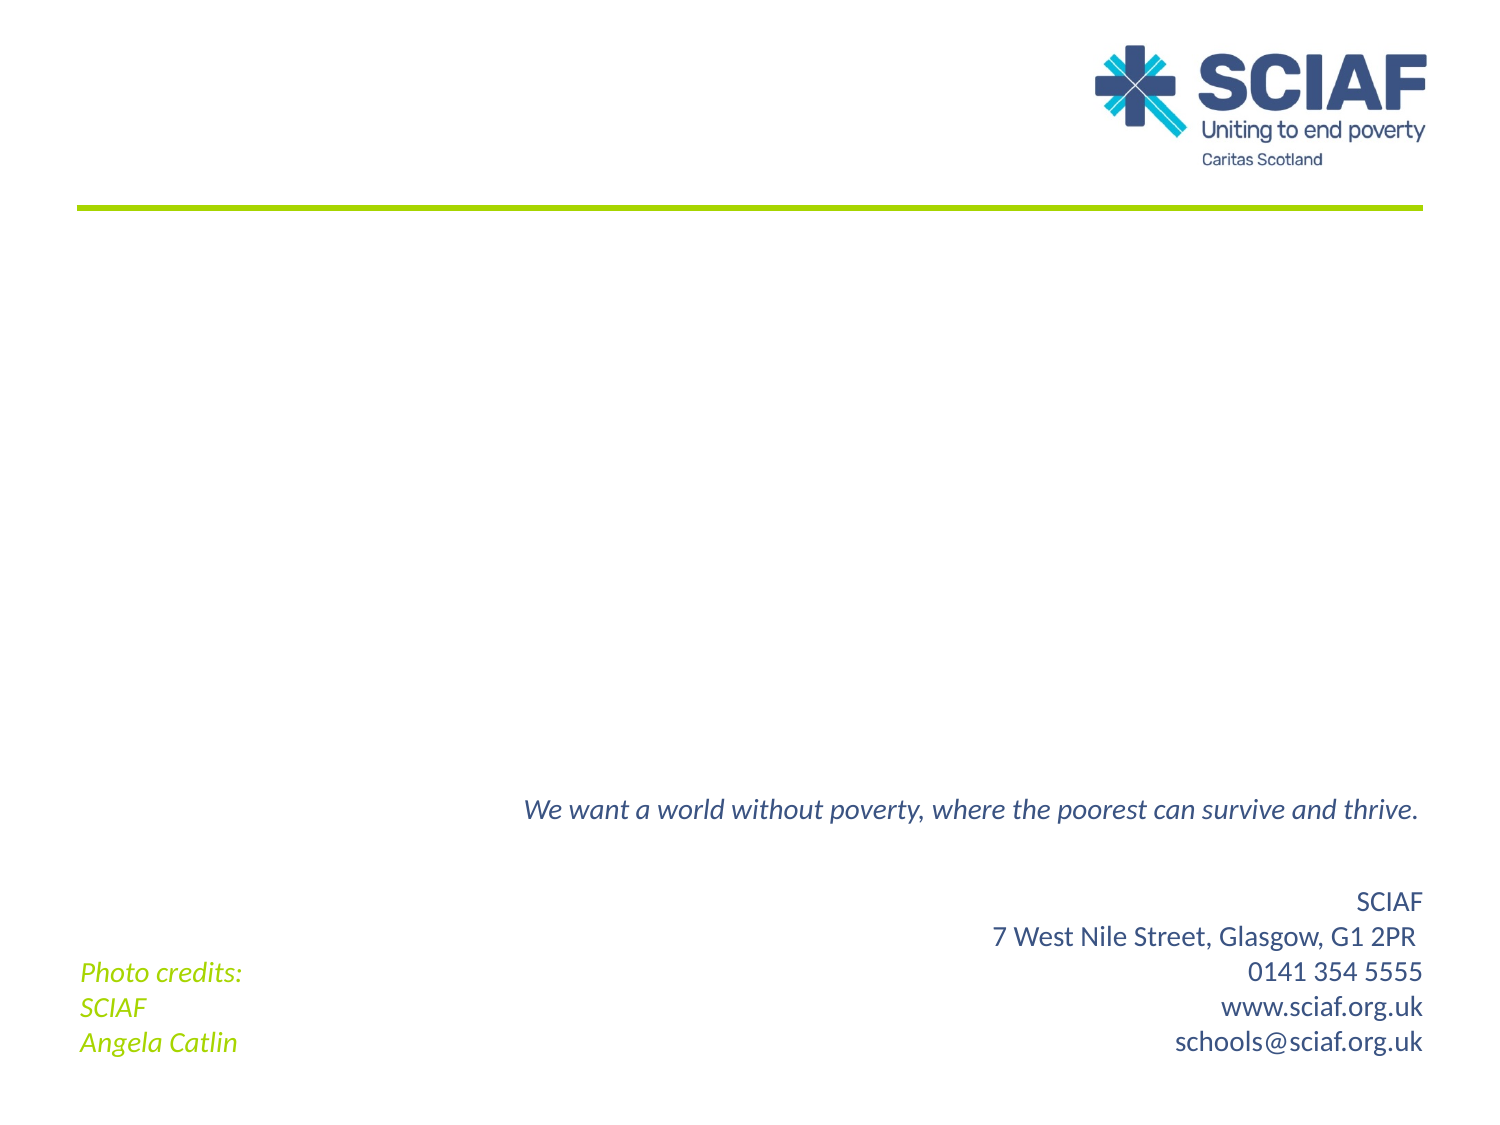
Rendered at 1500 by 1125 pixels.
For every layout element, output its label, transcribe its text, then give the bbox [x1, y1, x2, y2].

text_box SCIAF 7 West Nile Street, Glasgow, G1 2PR 0141 354 5555 www.sciaf.org.uk schools@sciaf.org.uk [977, 875, 1438, 1065]
text_box Photo credits: SCIAF Angela Catlin [65, 946, 1010, 1066]
text_box We want a world without poverty, where the poorest can survive and thrive. [116, 783, 1442, 833]
picture [1093, 43, 1428, 167]
